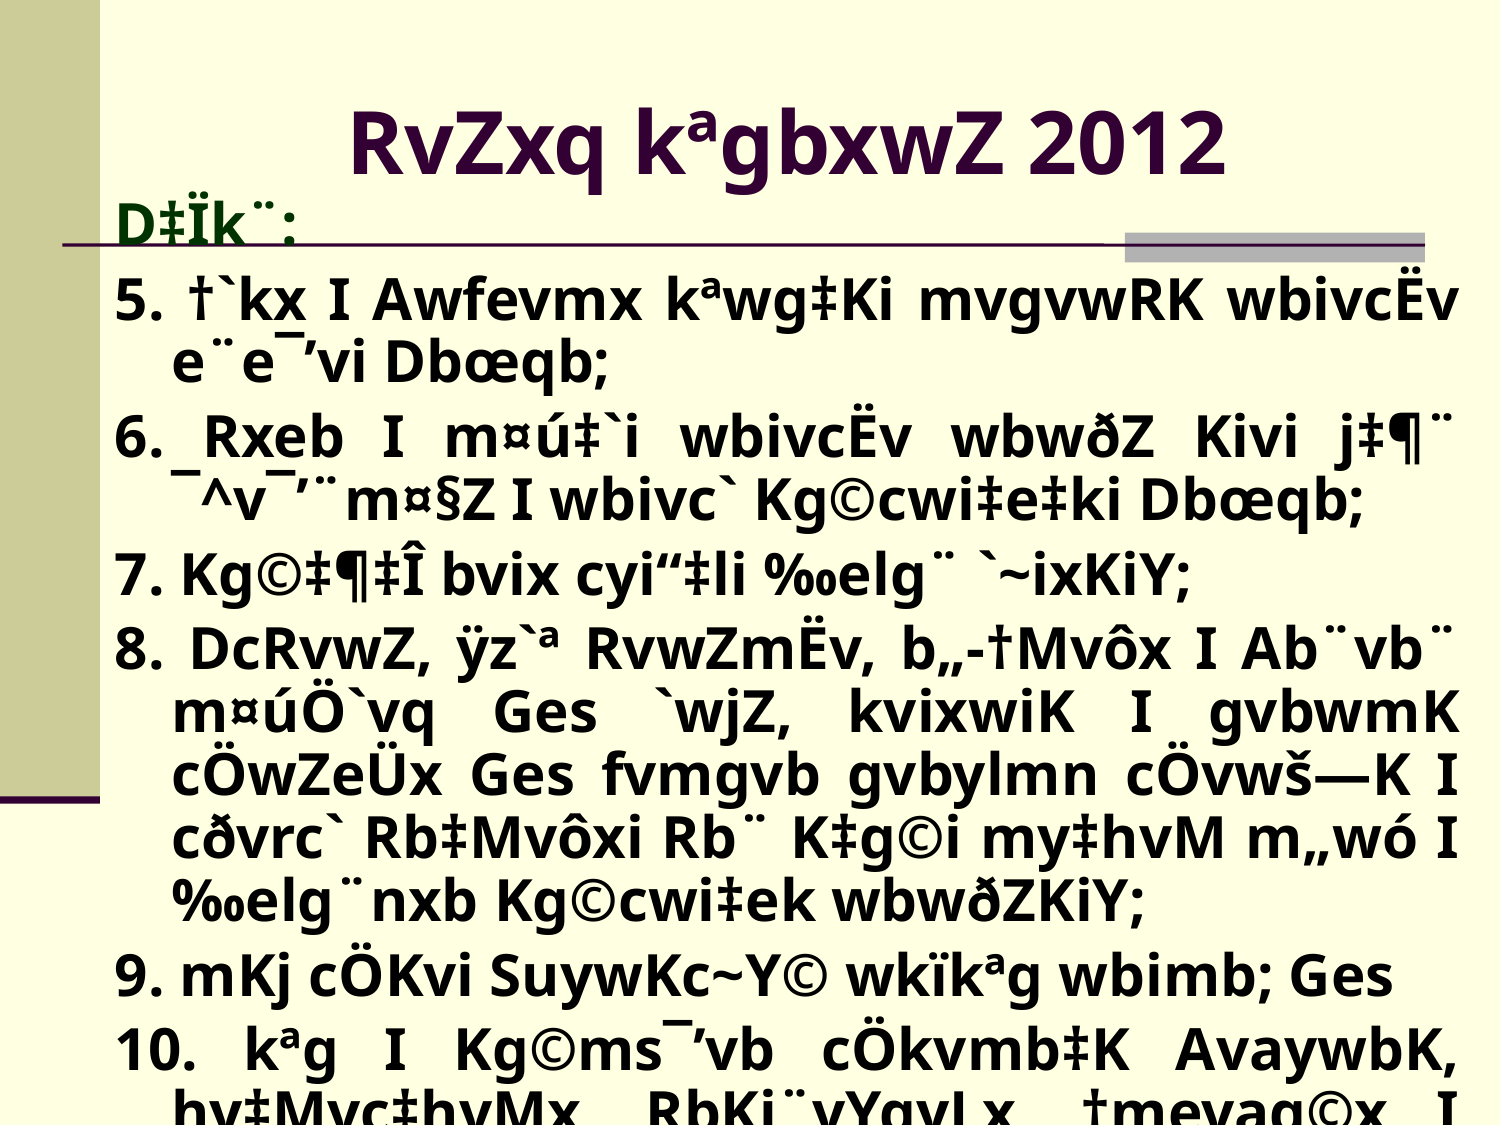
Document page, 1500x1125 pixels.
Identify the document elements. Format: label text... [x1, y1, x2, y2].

title RvZxq kªgbxwZ 2012 [149, 45, 1426, 187]
list D‡Ïk¨: 5. †`kx I Awfevmx kªwg‡Ki mvgvwRK wbivcËv e¨e¯’vi Dbœqb; 6. Rxeb I m¤ú‡`i wbivcËv wbwðZ Kivi j‡¶¨ ¯^v¯’¨m¤§Z I wbivc` Kg©cwi‡e‡ki Dbœqb; 7. Kg©‡¶‡Î bvix cyi“‡li ‰elg¨ `~ixKiY; 8. DcRvwZ, ÿz`ª RvwZmËv, b„-†Mvôx I Ab¨vb¨ m¤úÖ`vq Ges `wjZ, kvixwiK I gvbwmK cÖwZeÜx Ges fvmgvb gvbylmn cÖvwš—K I cðvrc` Rb‡Mvôxi Rb¨ K‡g©i my‡hvM m„wó I ‰elg¨nxb Kg©cwi‡ek wbwðZKiY; 9. mKj cÖKvi SuywKc~Y© wkïkªg wbimb; Ges 10. kªg I Kg©ms¯’vb cÖkvmb‡K AvaywbK, hy‡Mvc‡hvMx, RbKj¨vYgyLx, †mevag©x I Kvh©Ki Kiv| [99, 187, 1476, 1088]
